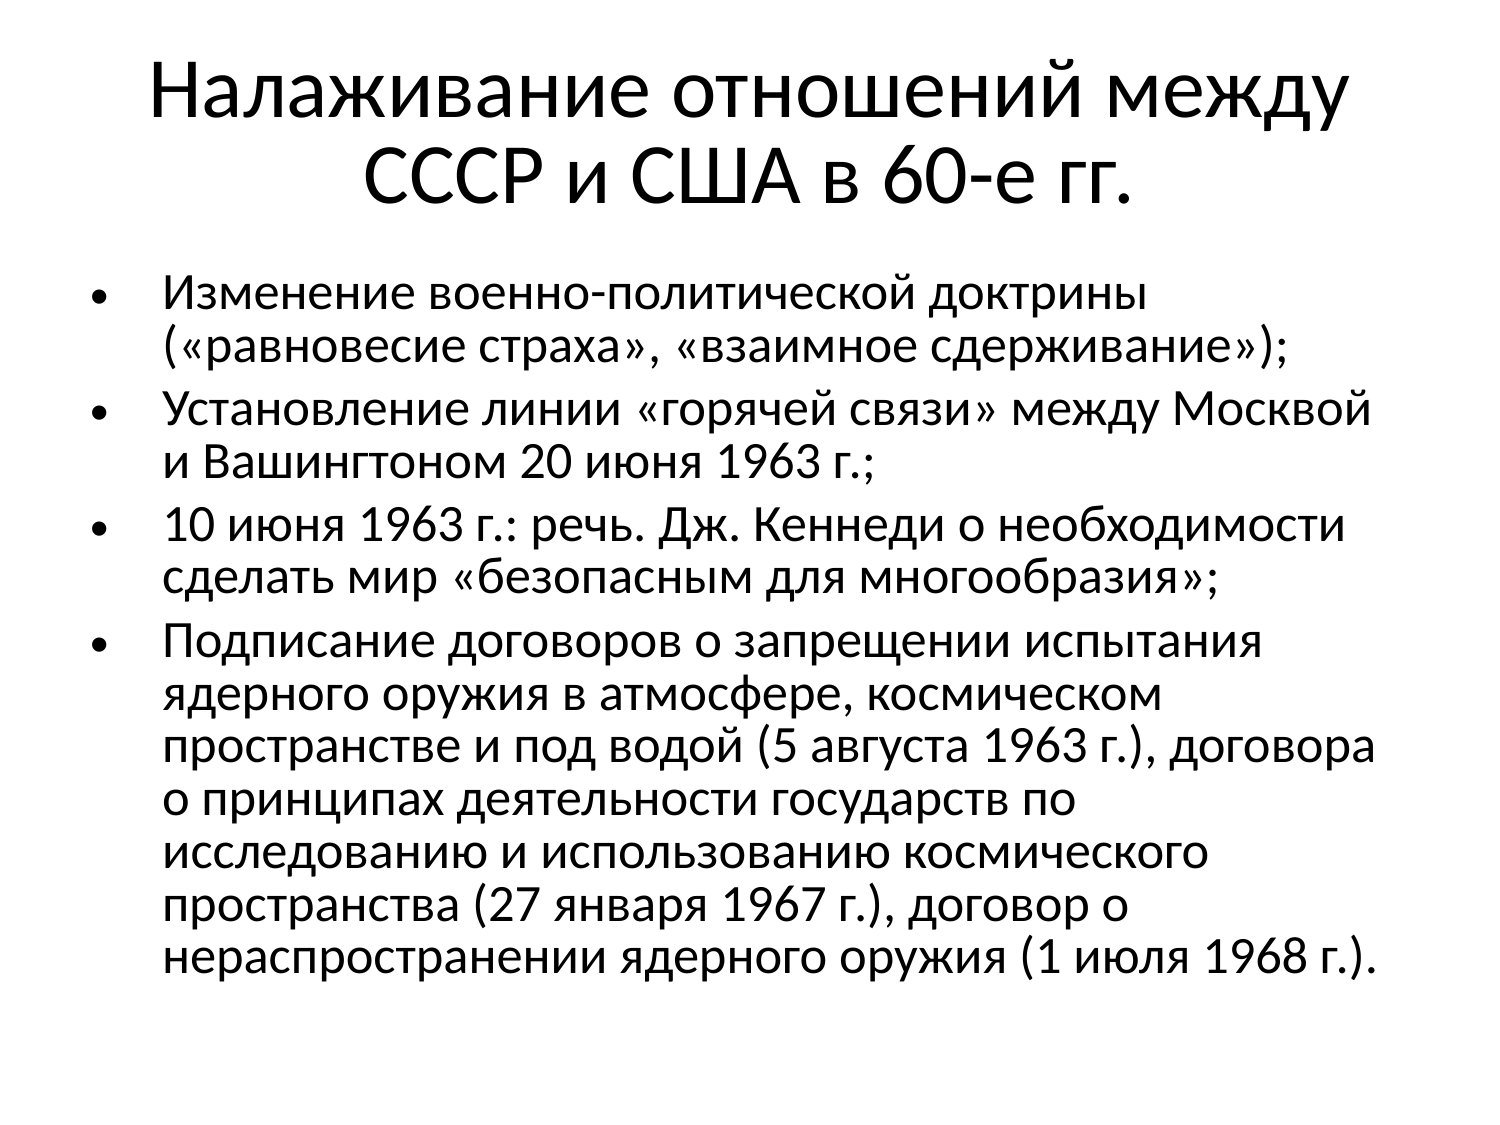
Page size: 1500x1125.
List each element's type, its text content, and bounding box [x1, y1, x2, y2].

text_box Налаживание отношений между СССР и США в 60-е гг. [74, 45, 1425, 233]
text_box Изменение военно-политической доктрины («равновесие страха», «взаимное сдерживание»); Установление линии «горячей связи» между Москвой и Вашингтоном 20 июня 1963 г.; 10 июня 1963 г.: речь. Дж. Кеннеди о необходимости сделать мир «безопасным для многообразия»; Подписание договоров о запрещении испытания ядерного оружия в атмосфере, космическом пространстве и под водой (5 августа 1963 г.), договора о принципах деятельности государств по исследованию и использованию космического пространства (27 января 1967 г.), договор о нераспространении ядерного оружия (1 июля 1968 г.). [74, 262, 1425, 1005]
